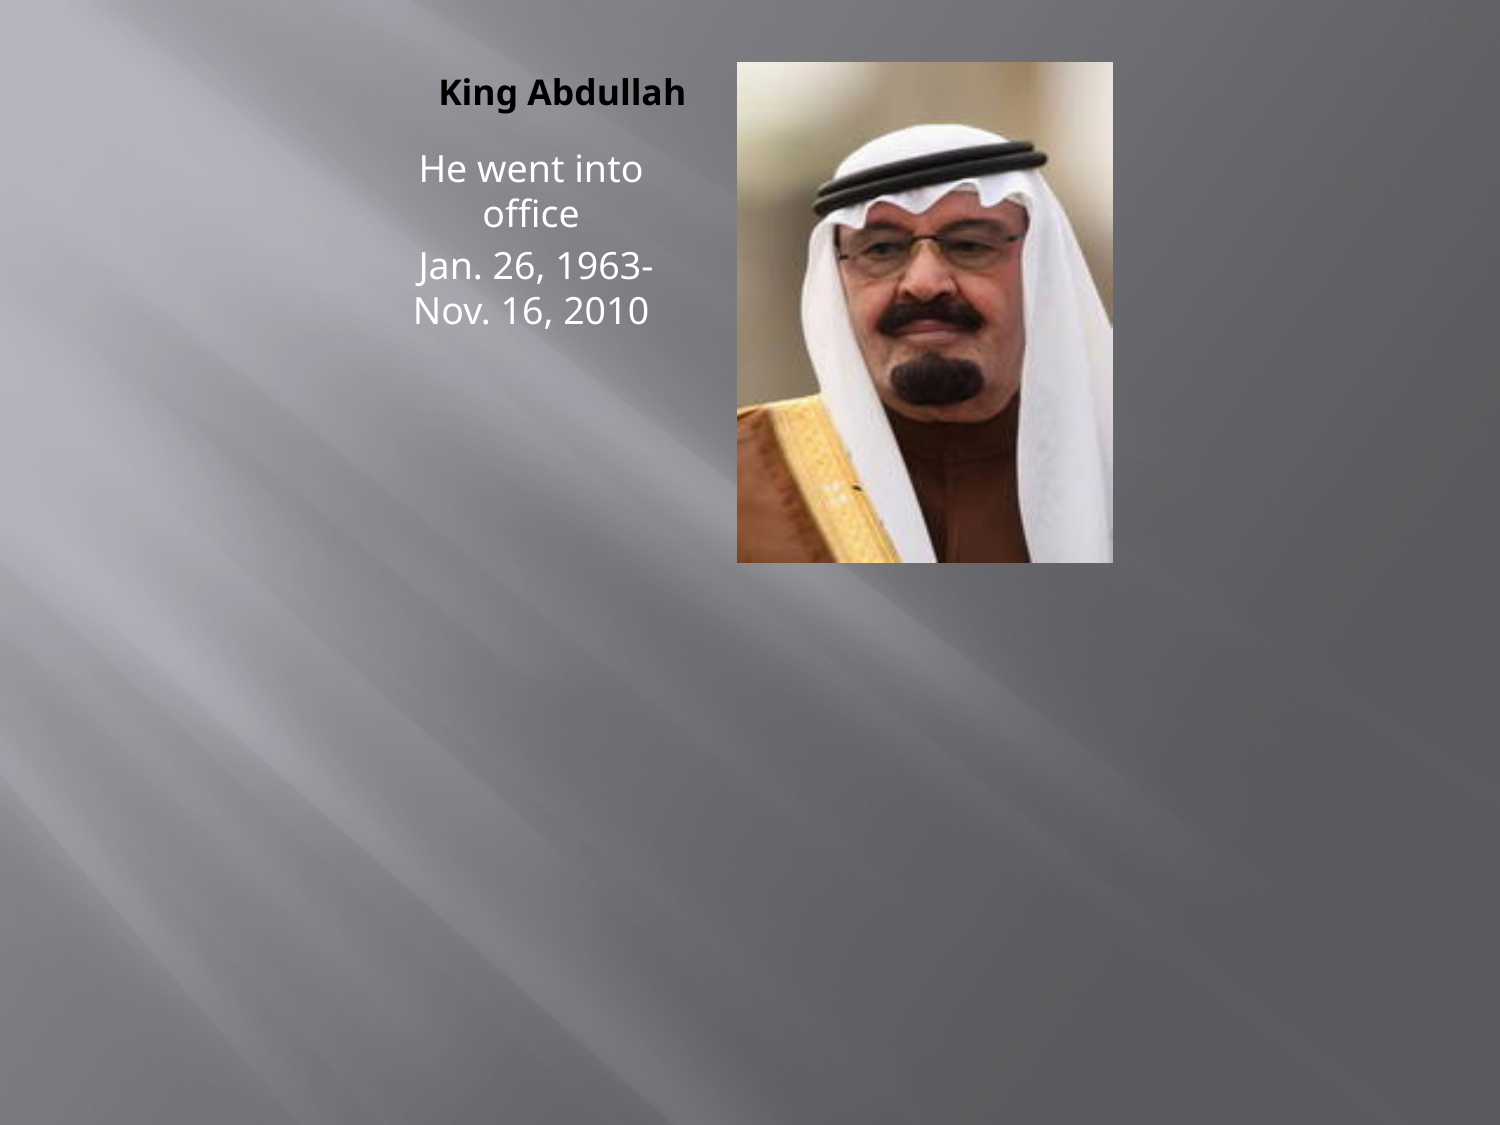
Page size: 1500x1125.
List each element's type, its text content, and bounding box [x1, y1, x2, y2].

picture [737, 62, 1113, 563]
list He went into office Jan. 26, 1963- Nov. 16, 2010 [387, 137, 675, 550]
title King Abdullah [399, 62, 725, 113]
